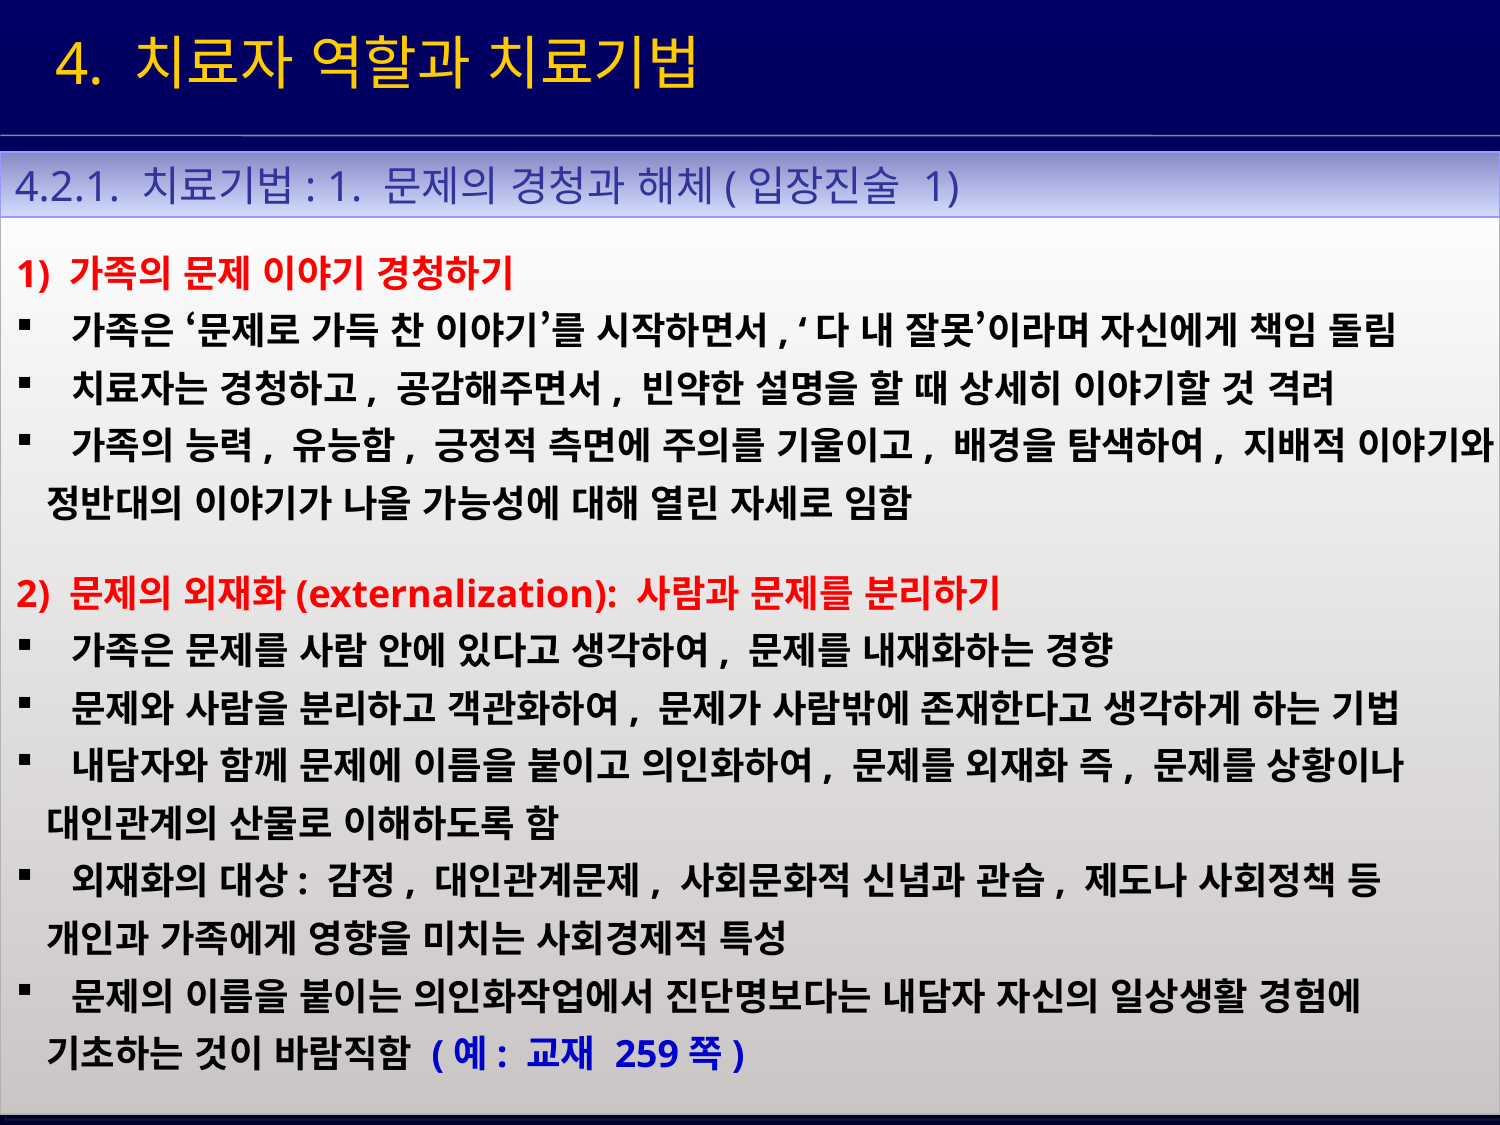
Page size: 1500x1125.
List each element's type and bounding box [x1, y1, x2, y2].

text_box [0, 18, 1500, 1114]
